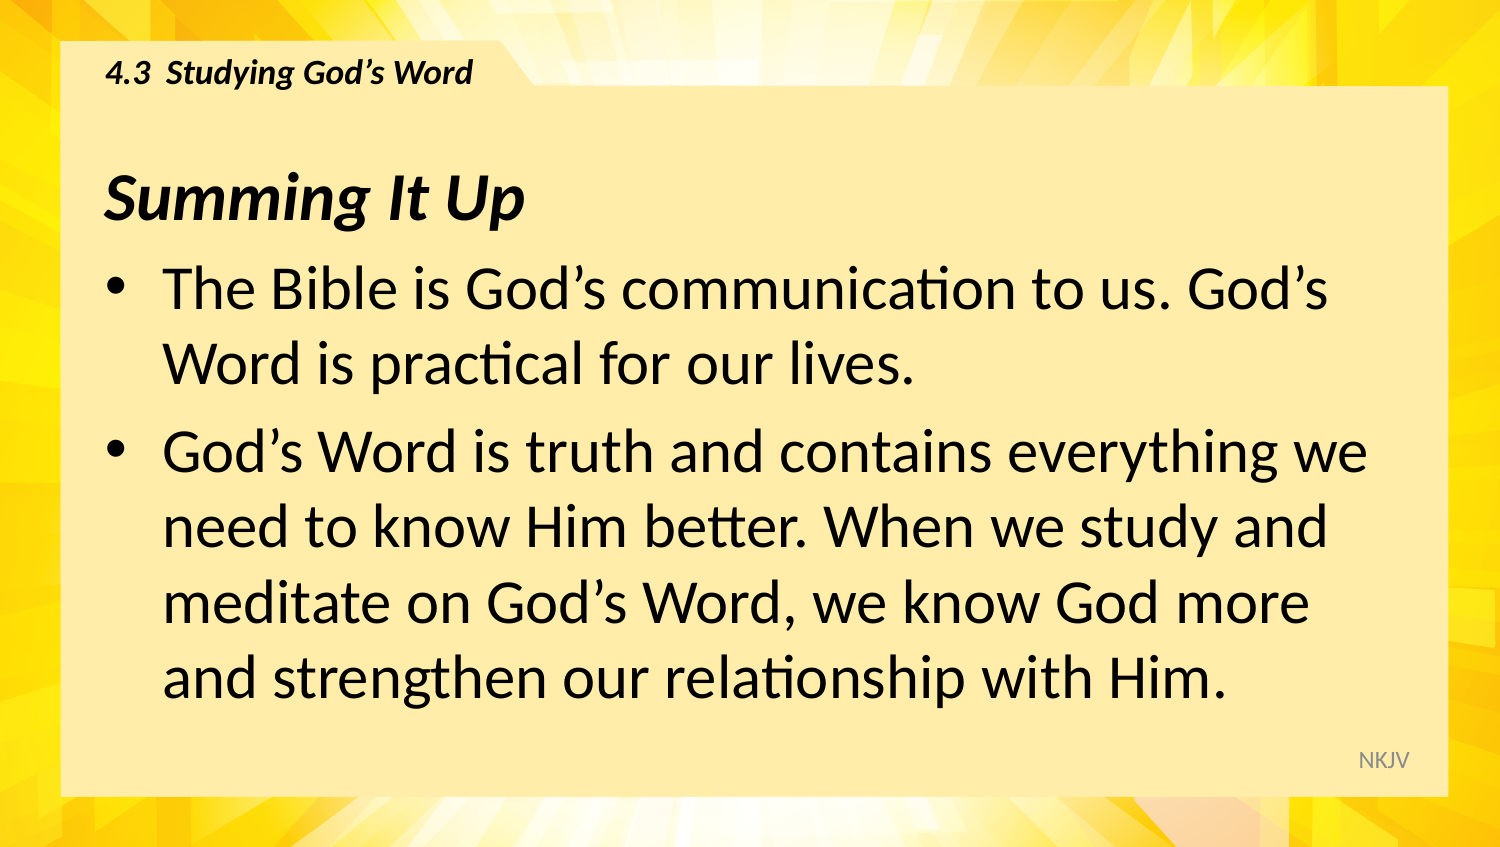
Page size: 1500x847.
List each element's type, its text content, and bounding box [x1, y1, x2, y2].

picture [0, 0, 1500, 847]
footer NKJV [950, 736, 1425, 782]
title 4.3 Studying God’s Word [89, 33, 1420, 108]
list Summing It Up The Bible is God’s communication to us. God’s Word is practical for our lives. God’s Word is truth and contains everything we need to know Him better. When we study and meditate on God’s Word, we know God more and strengthen our relationship with Him. [89, 141, 1403, 722]
